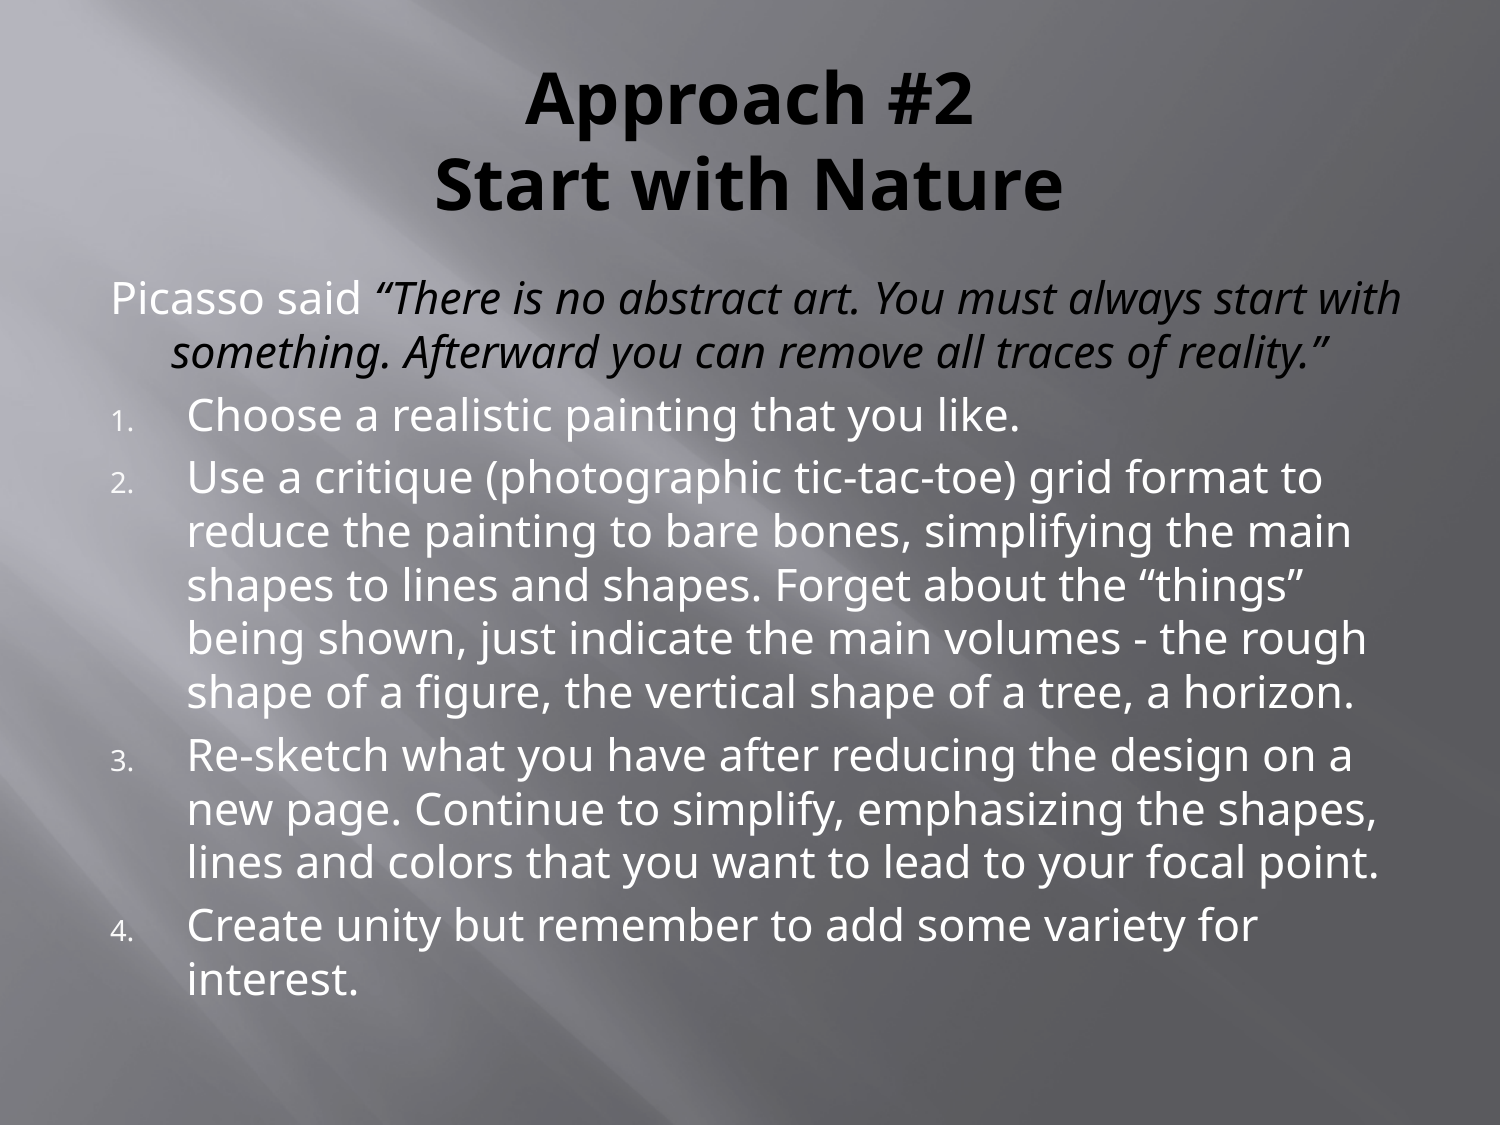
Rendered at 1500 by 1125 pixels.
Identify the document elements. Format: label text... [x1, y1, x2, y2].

title Approach #2 Start with Nature [75, 45, 1425, 233]
list Picasso said “There is no abstract art. You must always start with something. Afterward you can remove all traces of reality.” Choose a realistic painting that you like. Use a critique (photographic tic-tac-toe) grid format to reduce the painting to bare bones, simplifying the main shapes to lines and shapes. Forget about the “things” being shown, just indicate the main volumes - the rough shape of a figure, the vertical shape of a tree, a horizon. Re-sketch what you have after reducing the design on a new page. Continue to simplify, emphasizing the shapes, lines and colors that you want to lead to your focal point. Create unity but remember to add some variety for interest. [75, 262, 1425, 1125]
